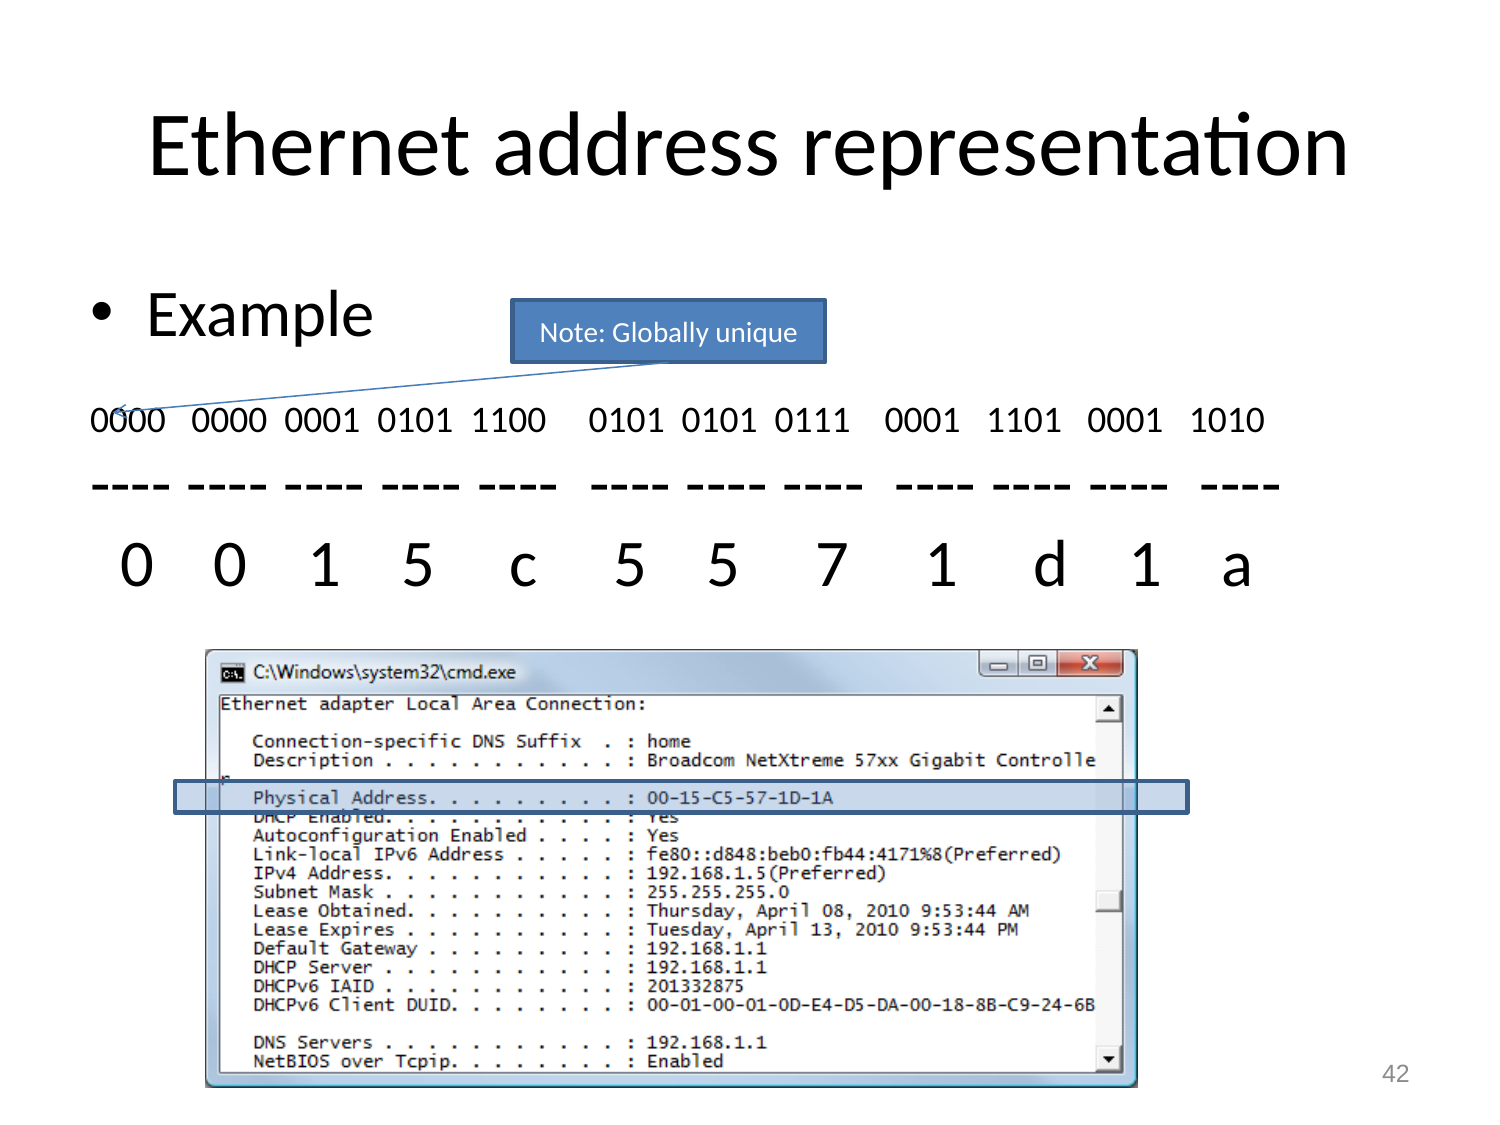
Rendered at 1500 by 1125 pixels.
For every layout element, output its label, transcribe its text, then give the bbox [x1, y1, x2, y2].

title Ethernet address representation [74, 44, 1426, 233]
text_box [1142, 779, 1190, 815]
list Example 0000 0000 0001 0101 1100 0101 0101 0111 0001 1101 0001 1010 ---- ---- ---- ---- ---- ---- ---- ---- ---- ---- ---- ---- 0 0 1 5 c 5 5 7 1 d 1 a [419, 262, 1426, 1006]
text_box Note: Globally unique [510, 298, 827, 364]
picture [204, 649, 1138, 1088]
text_box [173, 779, 199, 815]
slide_number 42 [1074, 1042, 1425, 1103]
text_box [365, 109, 416, 648]
list Example 0000 0000 0001 0101 1100 0101 0101 0111 0001 1101 0001 1010 ---- ---- ---- ---- ---- ---- ---- ---- ---- ---- ---- ---- 0 0 1 5 c 5 5 7 1 d 1 a [74, 262, 360, 1006]
